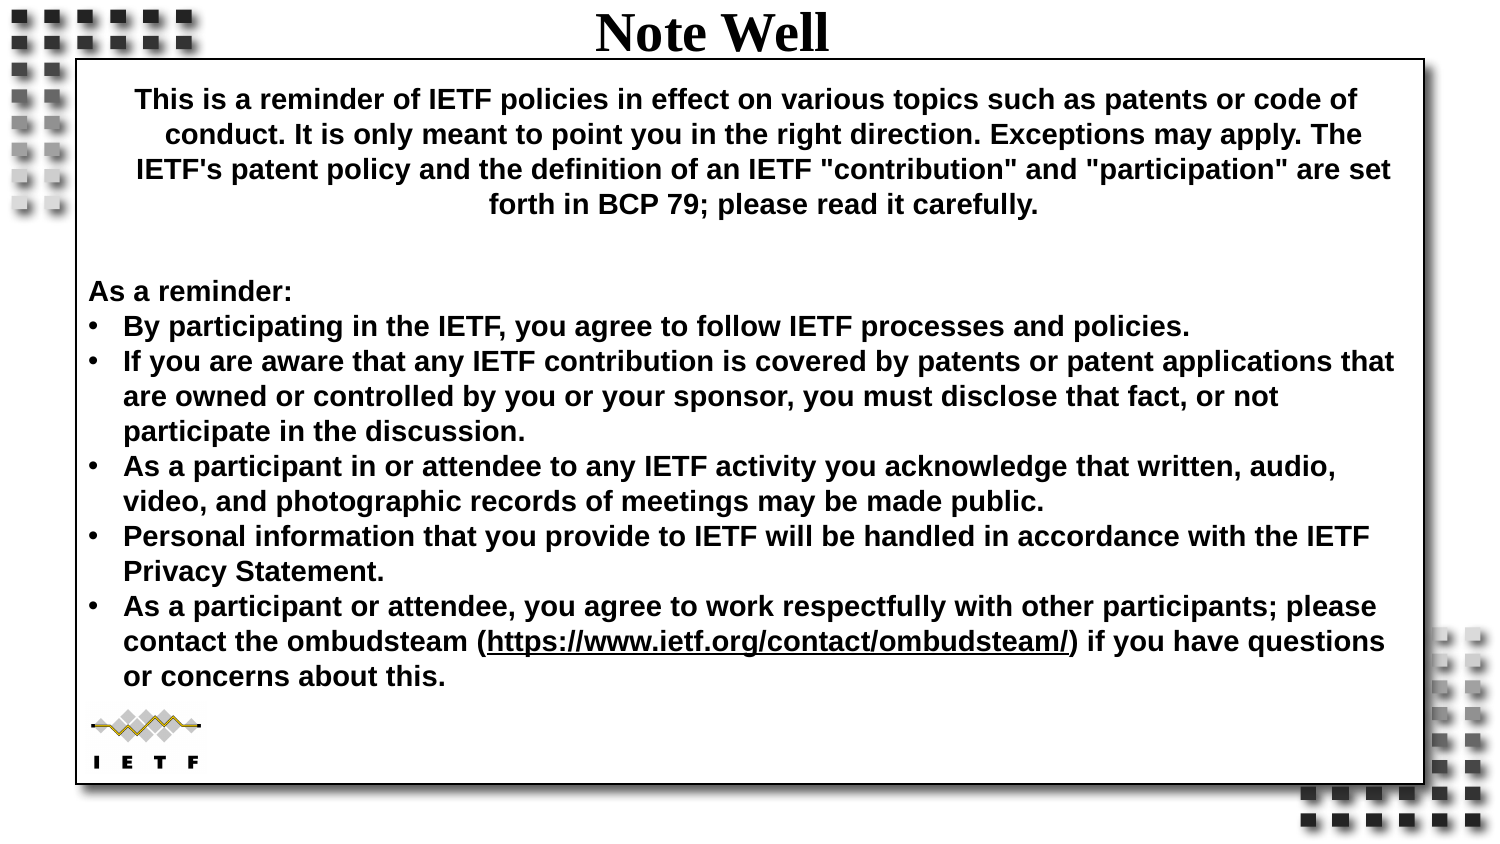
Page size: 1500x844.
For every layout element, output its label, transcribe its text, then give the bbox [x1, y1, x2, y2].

picture [85, 747, 207, 774]
title Note Well [235, 0, 1191, 66]
list This is a reminder of IETF policies in effect on various topics such as patents or code of conduct. It is only meant to point you in the right direction. Exceptions may apply. The IETF's patent policy and the definition of an IETF "contribution" and "participation" are set forth in BCP 79; please read it carefully. As a reminder: By participating in the IETF, you agree to follow IETF processes and policies. If you are aware that any IETF contribution is covered by patents or patent applications that are owned or controlled by you or your sponsor, you must disclose that fact, or not participate in the discussion. As a participant in or attendee to any IETF activity you acknowledge that written, audio, video, and photographic records of meetings may be made public. Personal information that you provide to IETF will be handled in accordance with the IETF Privacy Statement. As a participant or attendee, you agree to work respectfully with other participants; please contact the ombudsteam (https://www.ietf.org/contact/ombudsteam/) if you have questions or concerns about this. [73, 73, 1421, 747]
